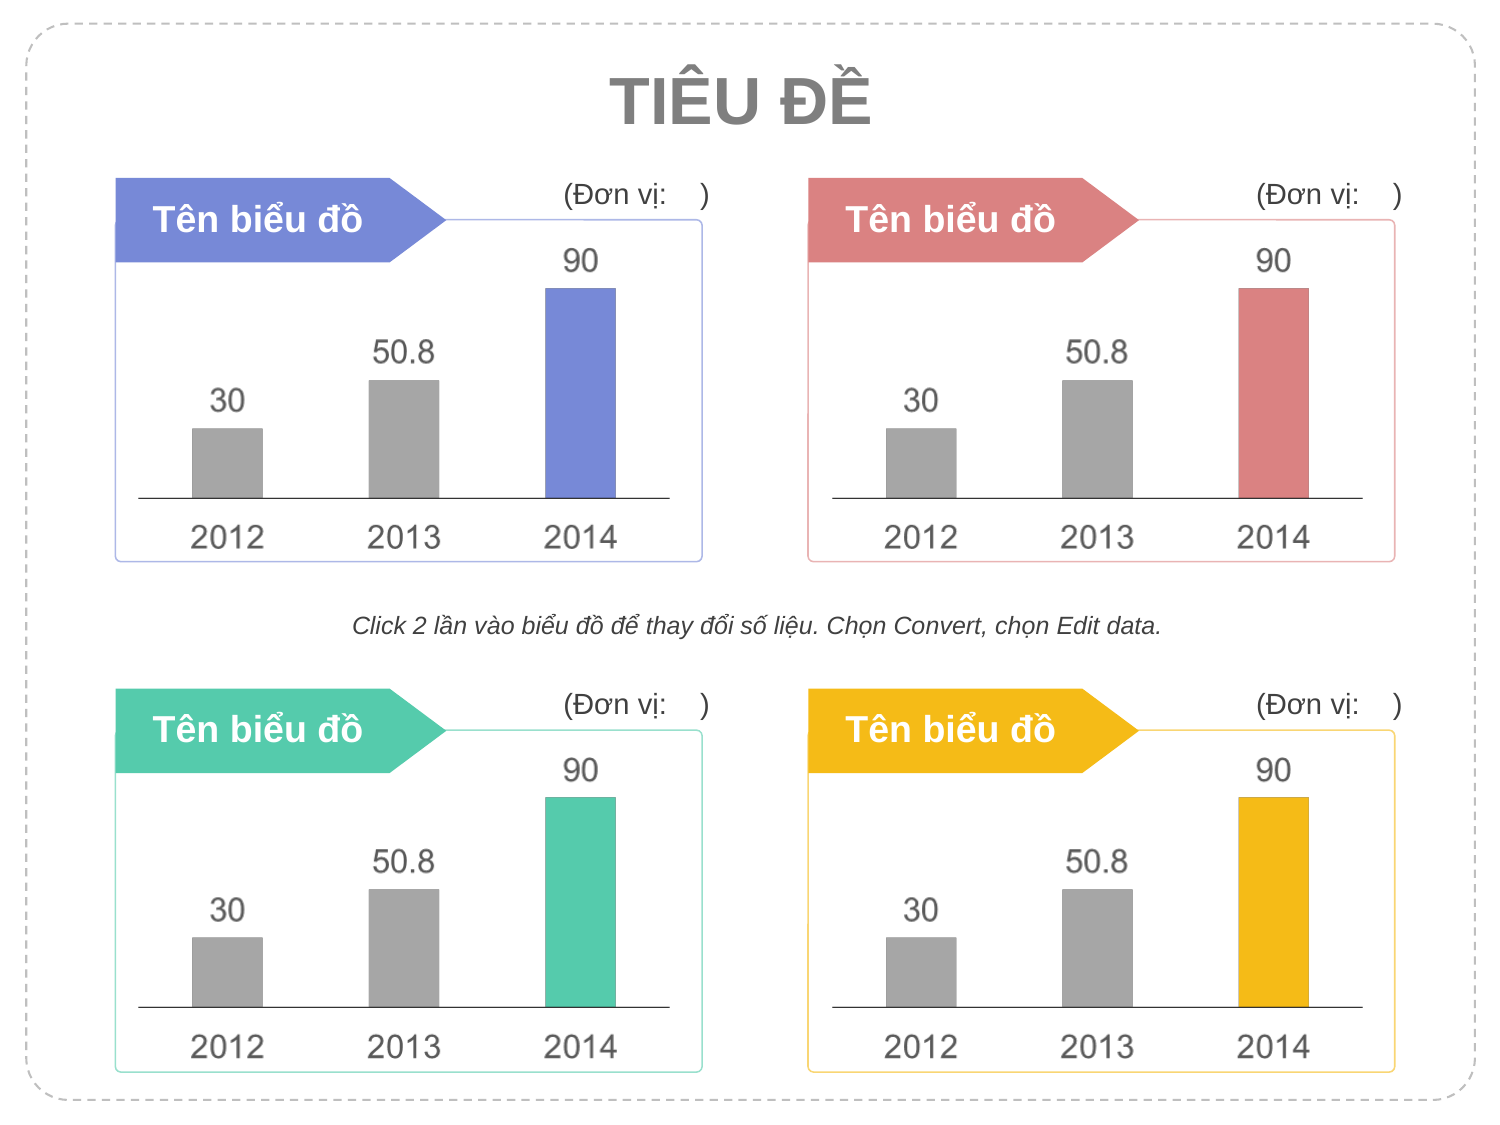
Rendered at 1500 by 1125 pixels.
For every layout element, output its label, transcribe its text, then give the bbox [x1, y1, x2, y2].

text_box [800, 199, 1393, 571]
text_box Tên biểu đồ [777, 187, 1124, 247]
text_box Click 2 lần vào biểu đồ để thay đổi số liệu. Chọn Convert, chọn Edit data. [337, 601, 1180, 647]
text_box (Đơn vị: ) [519, 167, 725, 218]
text_box (Đơn vị: ) [1212, 167, 1418, 218]
text_box TIÊU ĐỀ [594, 50, 888, 146]
text_box (Đơn vị: ) [519, 678, 725, 728]
text_box [113, 175, 406, 187]
text_box [806, 686, 1098, 697]
text_box (Đơn vị: ) [1212, 678, 1418, 728]
text_box Tên biểu đồ [85, 187, 432, 247]
text_box Tên biểu đồ [777, 697, 1124, 758]
text_box [806, 175, 1098, 187]
text_box [113, 686, 405, 697]
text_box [108, 199, 700, 571]
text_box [800, 710, 1393, 1082]
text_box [108, 710, 700, 1082]
text_box Tên biểu đồ [85, 697, 432, 758]
